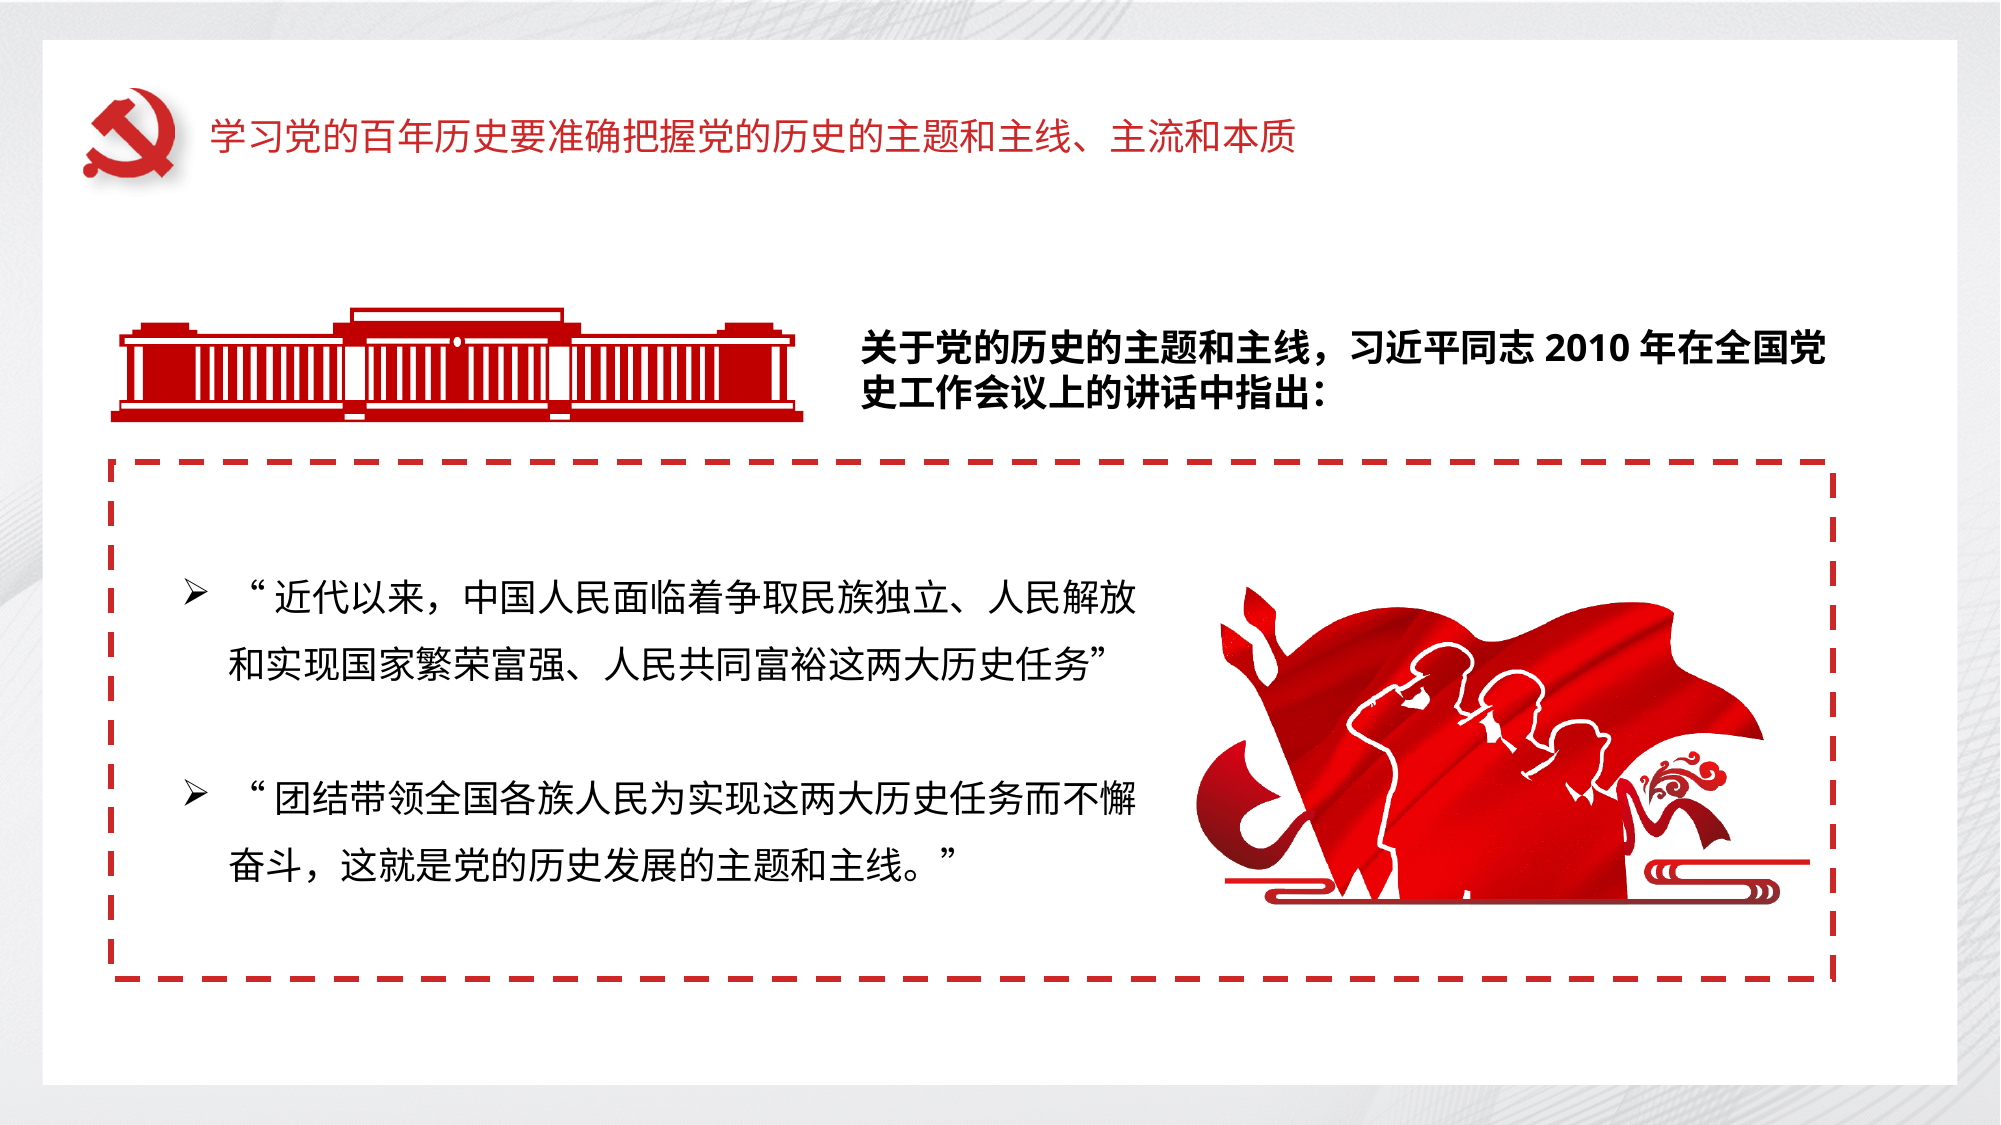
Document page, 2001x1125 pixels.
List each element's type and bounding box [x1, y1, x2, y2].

picture [0, 0, 2000, 1125]
text_box [76, 74, 1563, 198]
text_box [110, 307, 804, 423]
